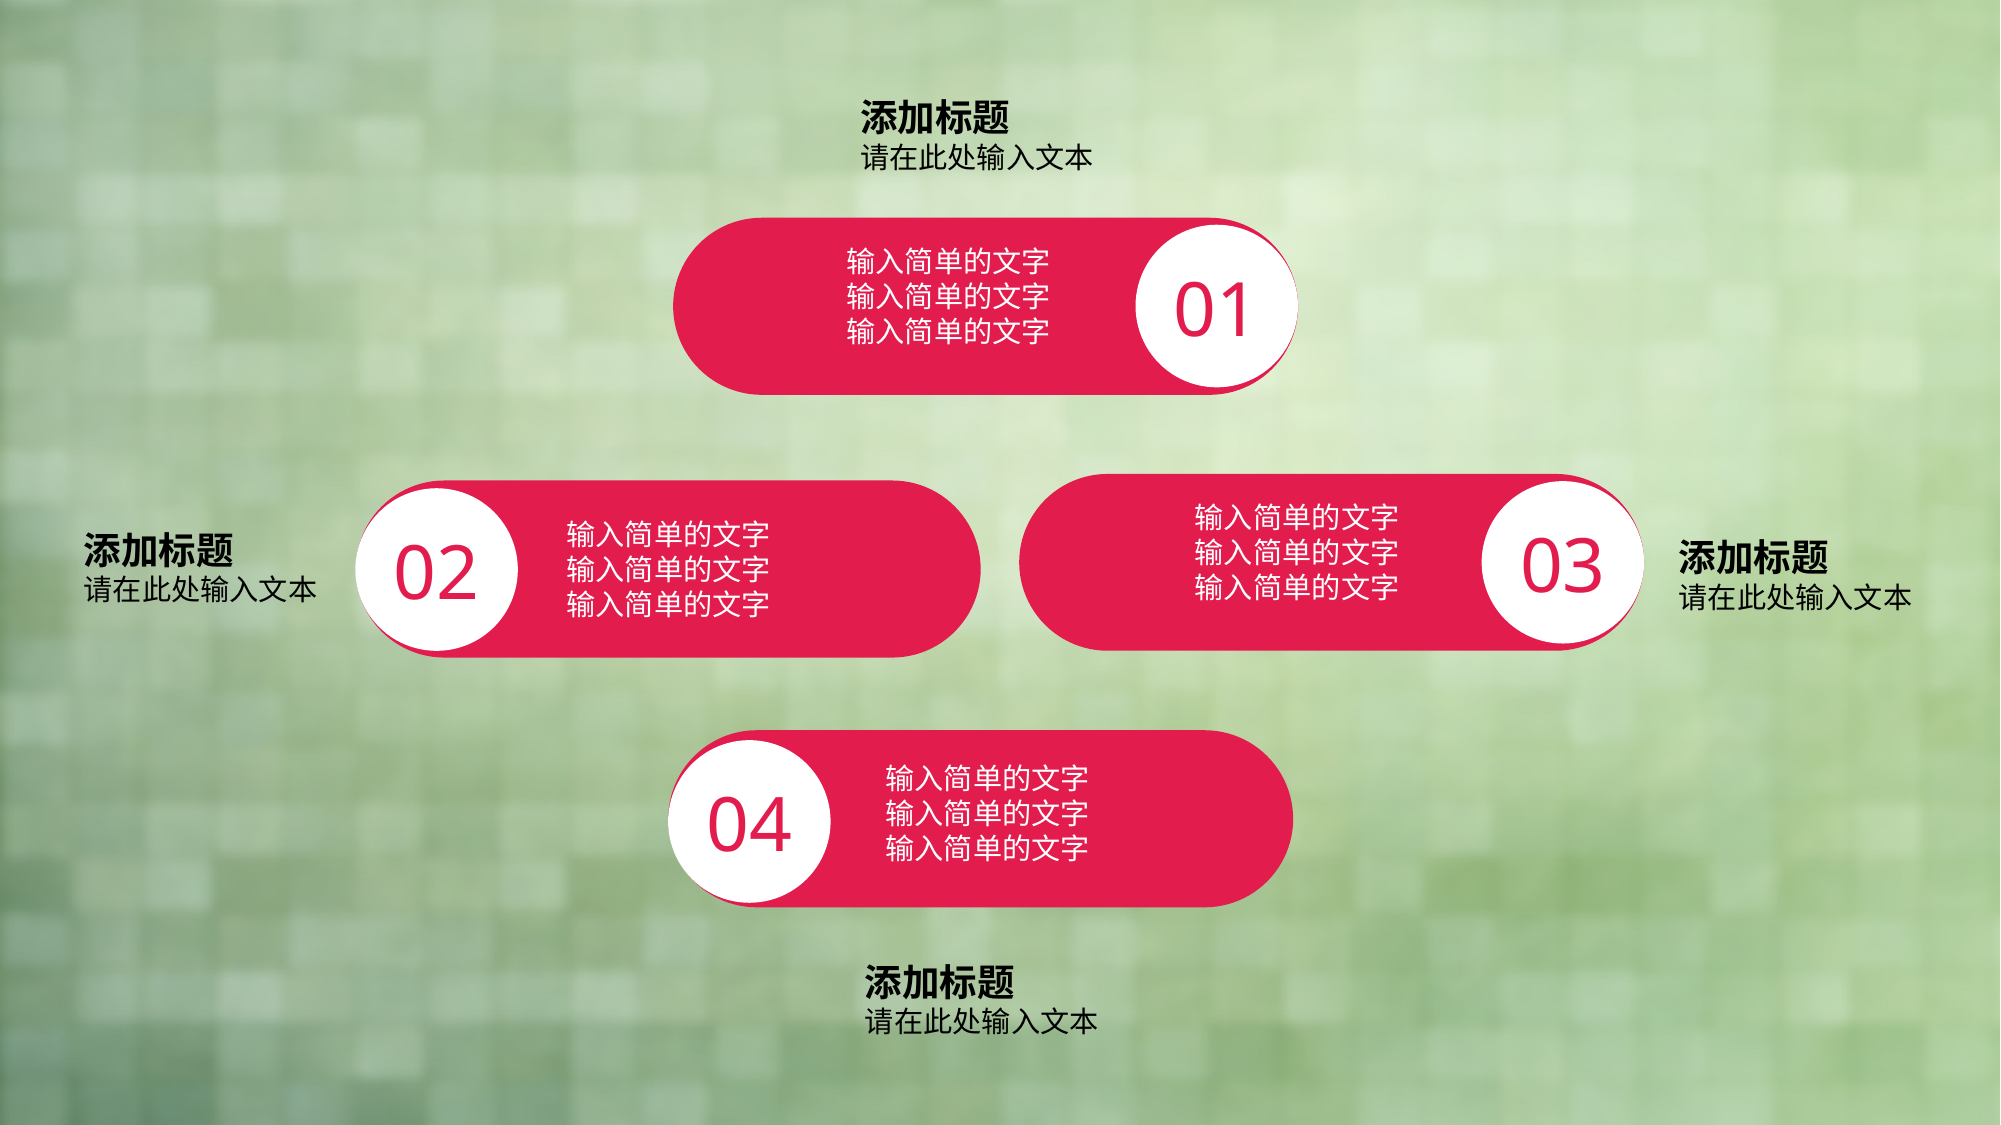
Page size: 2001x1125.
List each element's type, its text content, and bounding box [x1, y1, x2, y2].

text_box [355, 480, 981, 658]
picture [0, 0, 2000, 1125]
text_box 添加标题 请在此处输入文本 [845, 92, 1182, 176]
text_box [672, 217, 1299, 396]
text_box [1019, 473, 1645, 651]
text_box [667, 729, 1294, 908]
text_box 添加标题 请在此处输入文本 [1663, 531, 2000, 618]
text_box 添加标题 请在此处输入文本 [68, 515, 339, 618]
text_box 添加标题 请在此处输入文本 [850, 962, 1182, 1035]
